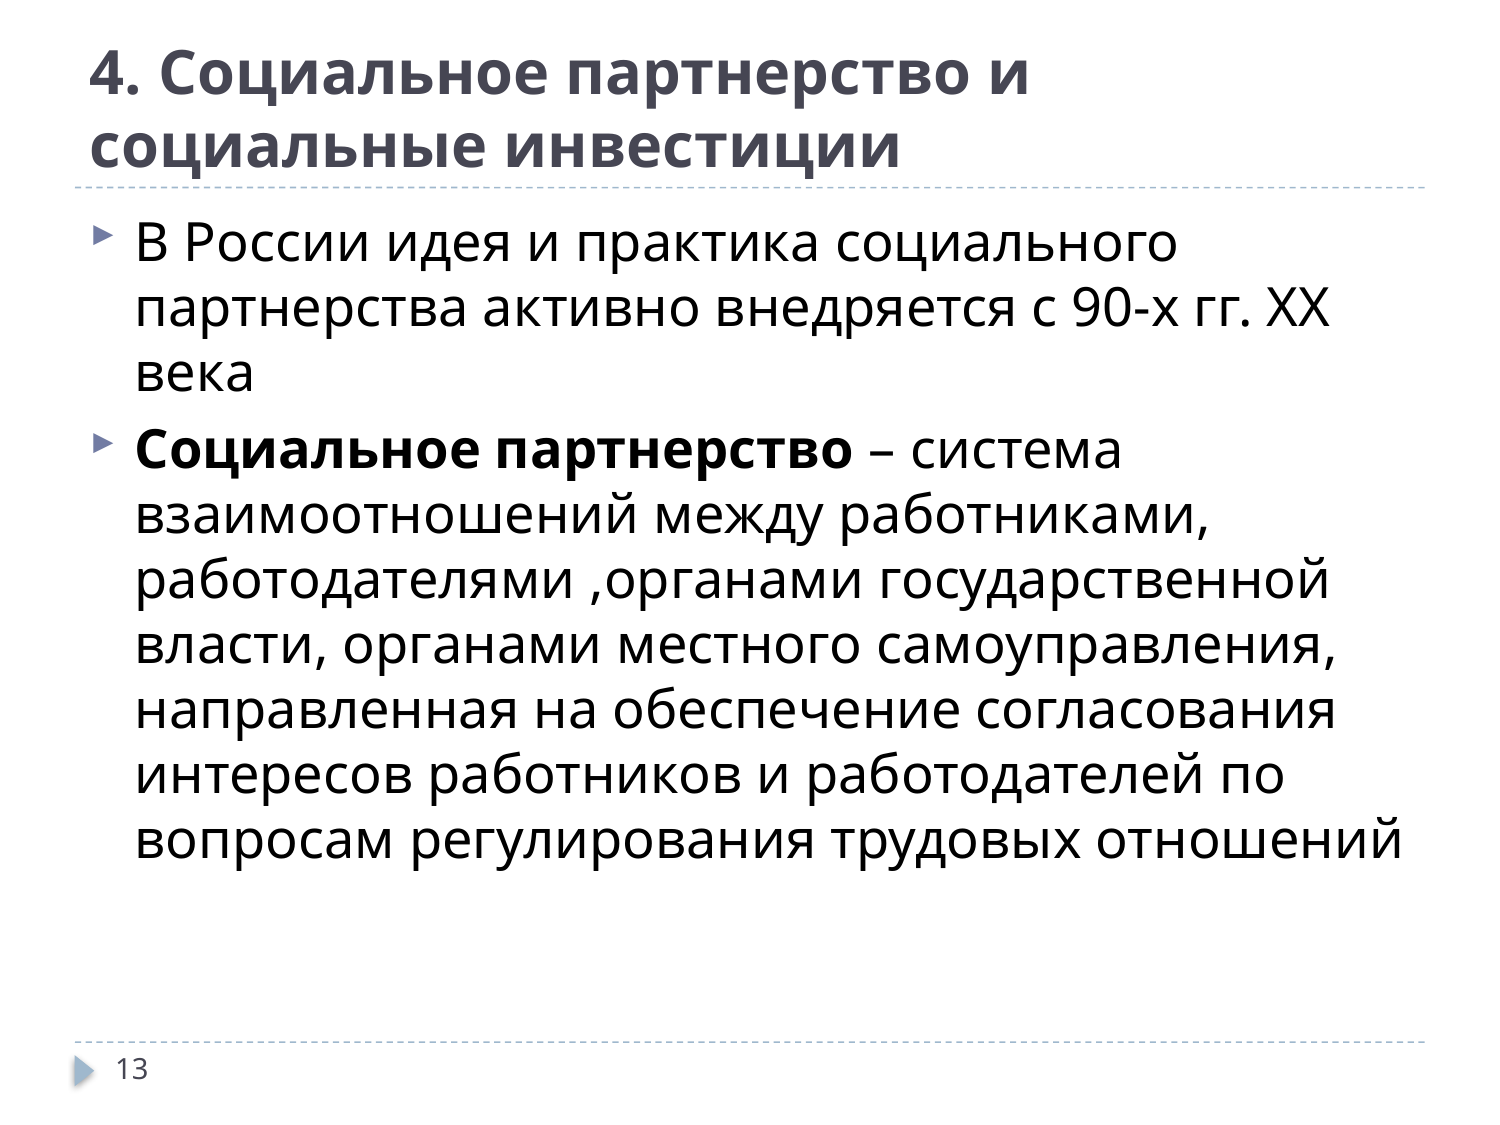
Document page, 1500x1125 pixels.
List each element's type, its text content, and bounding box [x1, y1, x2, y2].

list В России идея и практика социального партнерства активно внедряется с 90-х гг. ХХ века Социальное партнерство – система взаимоотношений между работниками, работодателями ,органами государственной власти, органами местного самоуправления, направленная на обеспечение согласования интересов работников и работодателей по вопросам регулирования трудовых отношений [75, 200, 1425, 1010]
title 4. Социальное партнерство и социальные инвестиции [75, 24, 1425, 188]
slide_number 13 [100, 1042, 426, 1103]
